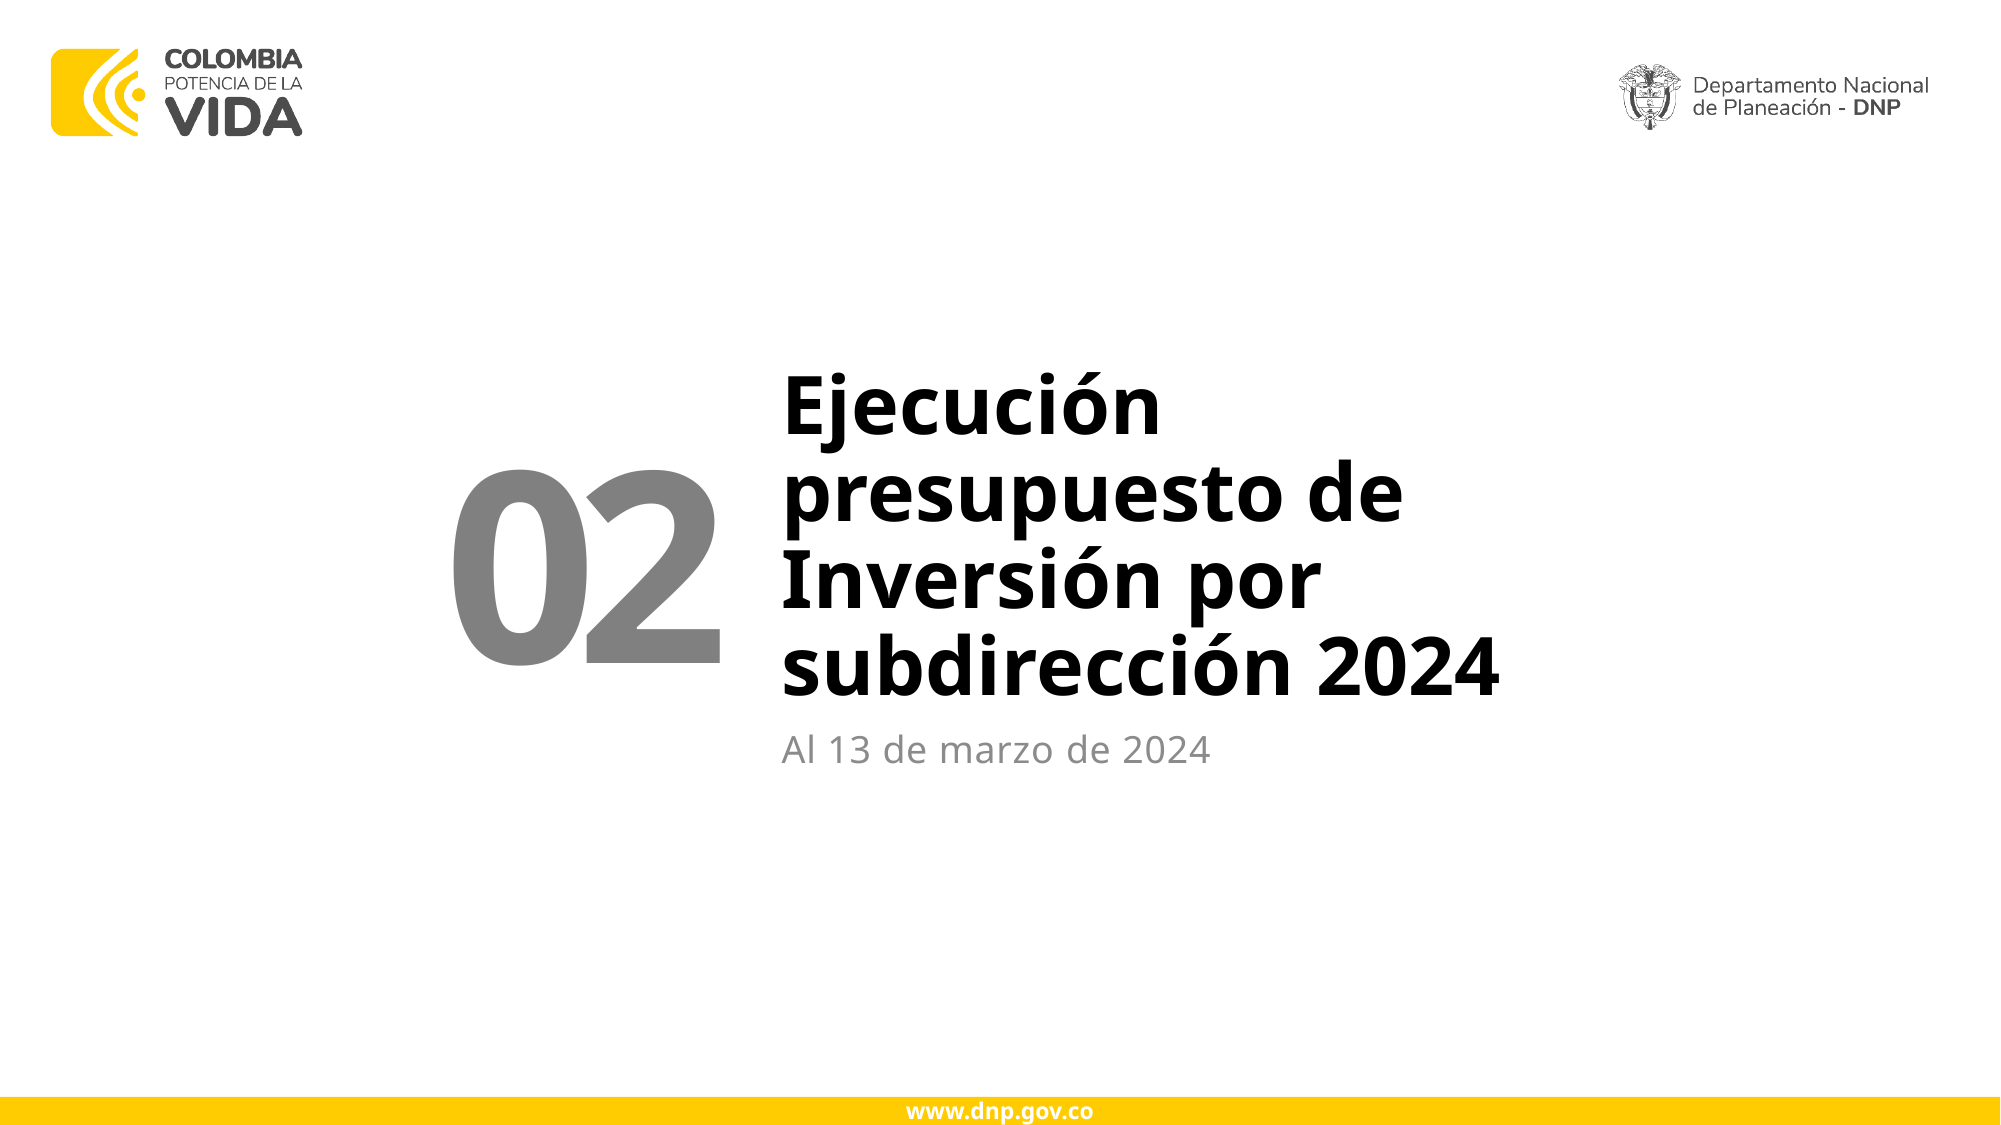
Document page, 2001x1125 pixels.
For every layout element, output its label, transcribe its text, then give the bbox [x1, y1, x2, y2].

picture [1557, 0, 1989, 195]
list Al 13 de marzo de 2024 [766, 723, 1864, 870]
title Ejecución presupuesto de Inversión por subdirección 2024 [766, 354, 1667, 721]
list 02 [275, 425, 744, 666]
picture [11, 9, 342, 176]
